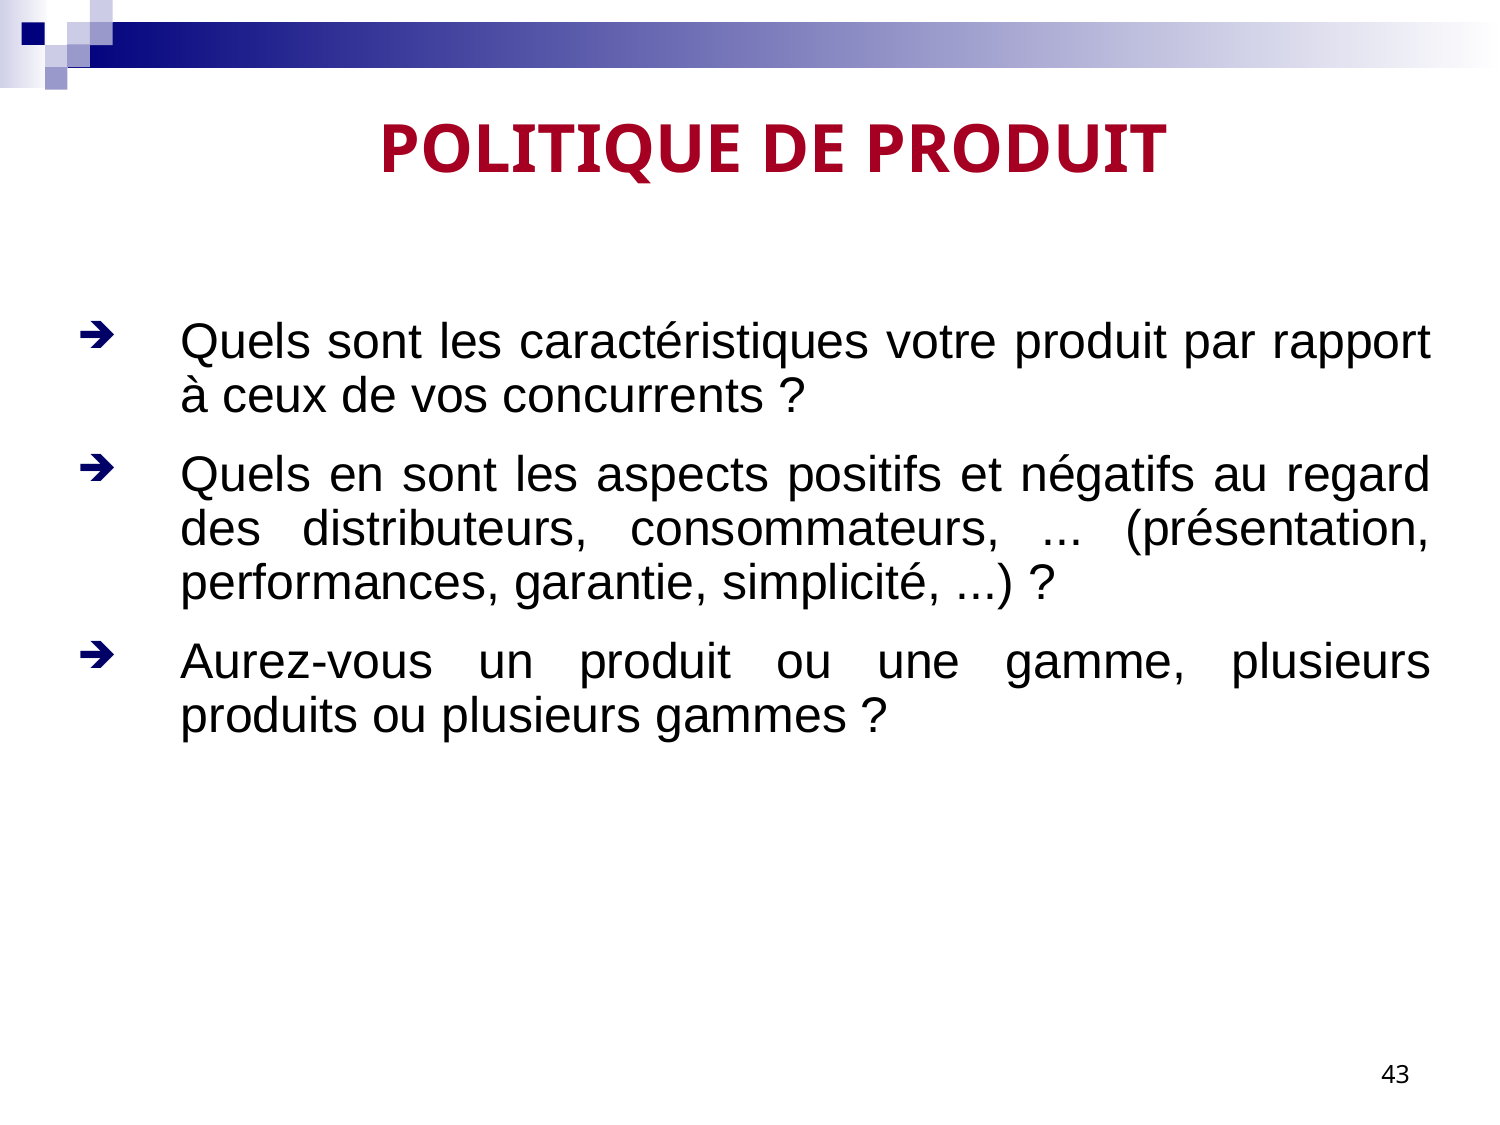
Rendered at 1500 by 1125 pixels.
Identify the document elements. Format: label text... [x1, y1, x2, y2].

list Quels sont les caractéristiques votre produit par rapport à ceux de vos concurrents ? Quels en sont les aspects positifs et négatifs au regard des distributeurs, consommateurs, ... (présentation, performances, garantie, simplicité, ...) ? Aurez-vous un produit ou une gamme, plusieurs produits ou plusieurs gammes ? [62, 308, 1447, 787]
title POLITIQUE DE PRODUIT [136, 83, 1412, 209]
slide_number 43 [1074, 1025, 1425, 1100]
